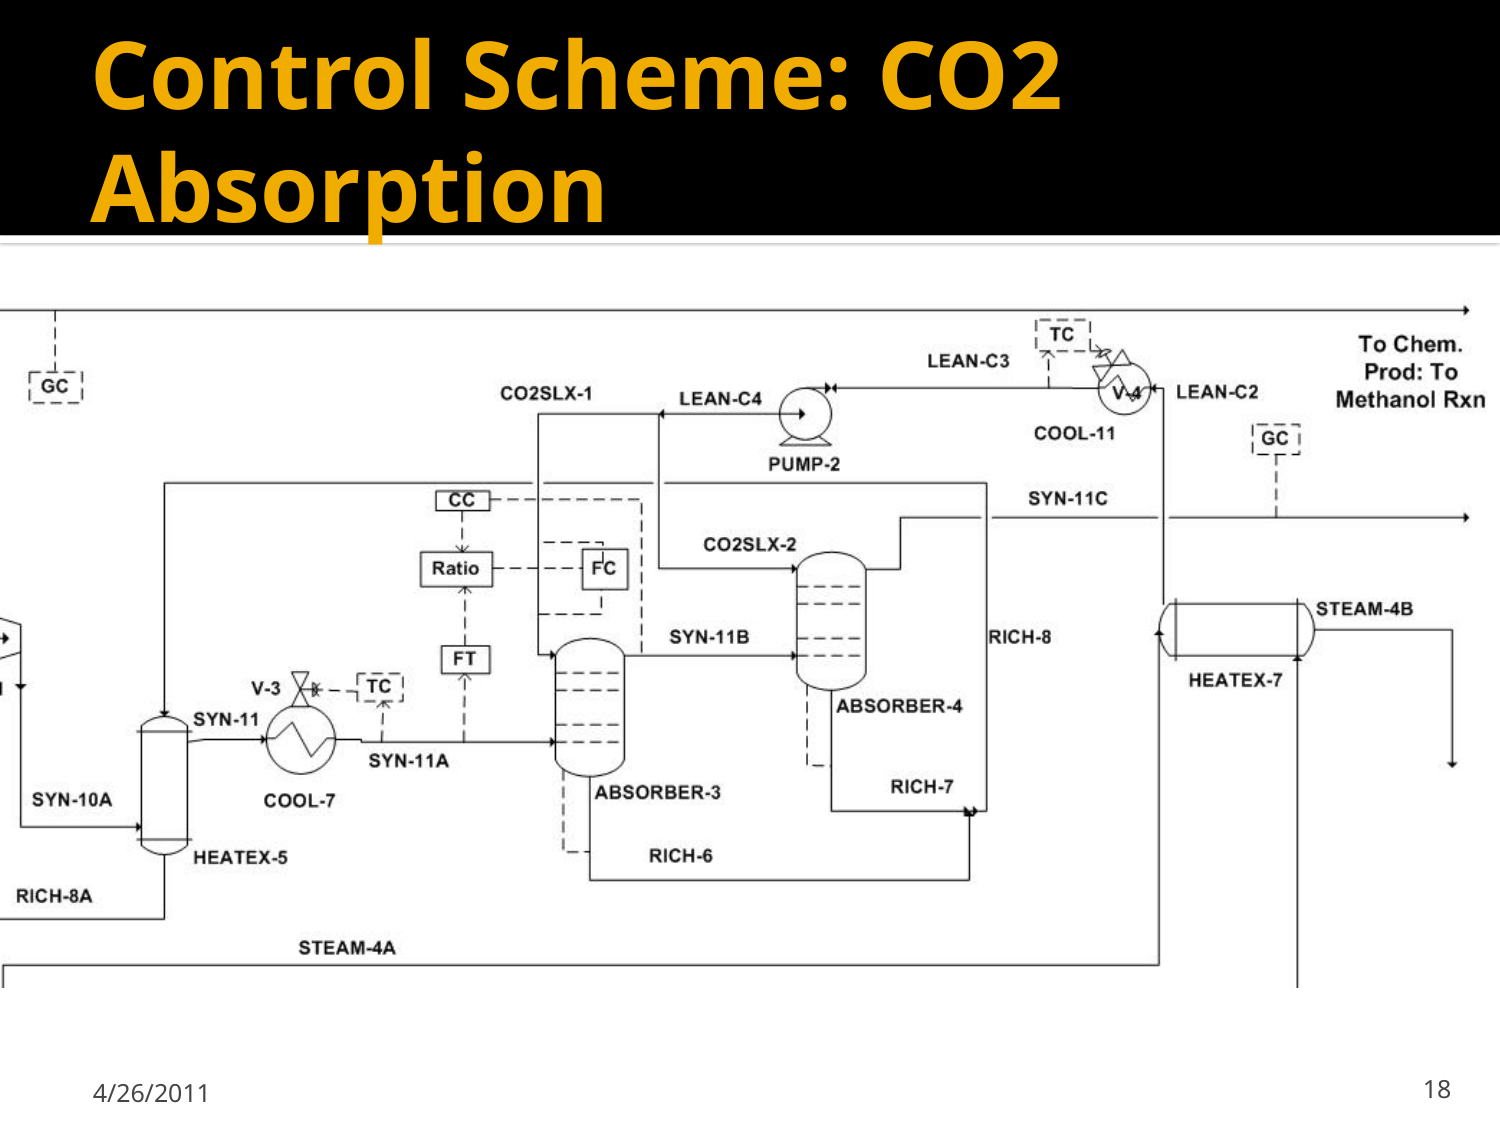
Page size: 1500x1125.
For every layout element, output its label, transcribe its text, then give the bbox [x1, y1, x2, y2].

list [0, 287, 1488, 988]
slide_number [75, 1062, 425, 1108]
slide_number 18 [1345, 1062, 1467, 1108]
title Control Scheme: CO2 Absorption [75, 25, 1425, 231]
